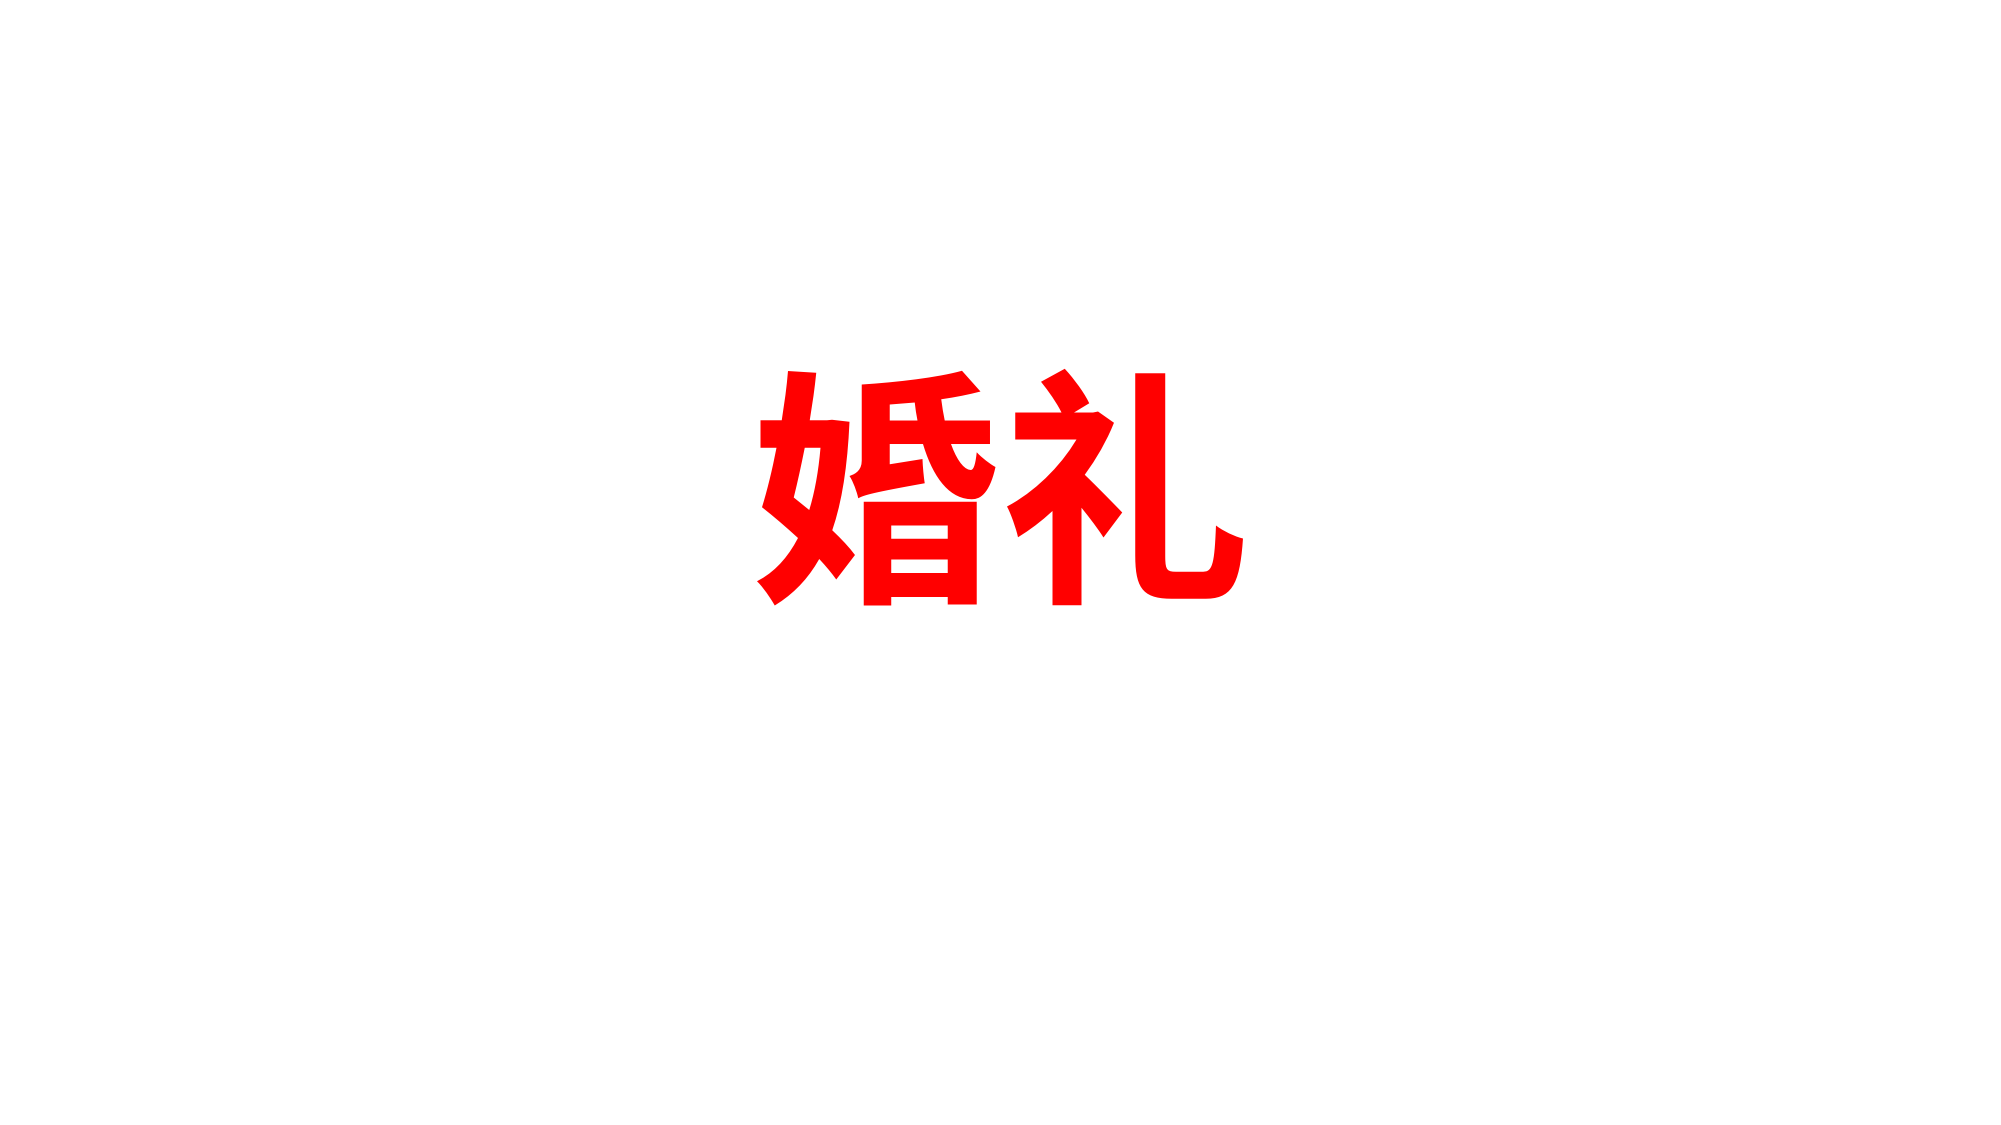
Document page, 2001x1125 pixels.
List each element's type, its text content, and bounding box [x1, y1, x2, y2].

text_box 婚礼 [736, 326, 1436, 642]
